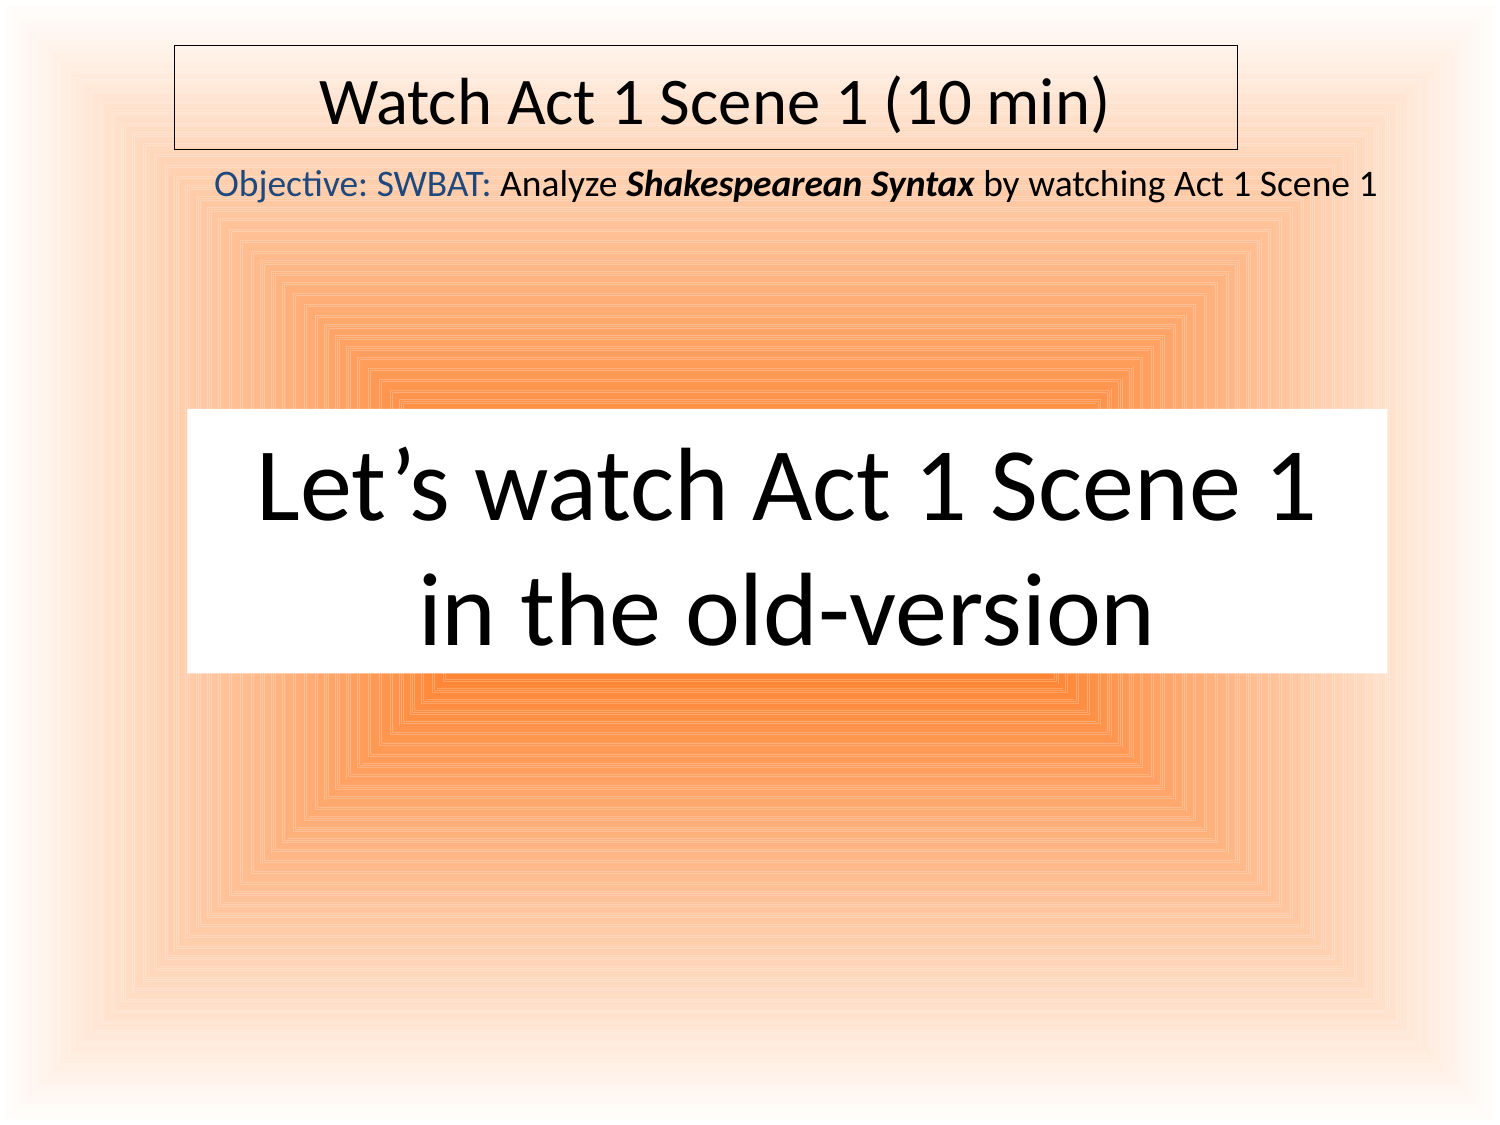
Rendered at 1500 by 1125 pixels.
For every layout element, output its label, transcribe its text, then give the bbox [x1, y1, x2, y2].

text_box Let’s watch Act 1 Scene 1 in the old-version [187, 408, 1388, 674]
text_box Watch Act 1 Scene 1 (10 min) [174, 45, 1238, 150]
text_box Objective: SWBAT: Analyze Shakespearean Syntax by watching Act 1 Scene 1 [95, 151, 1438, 257]
